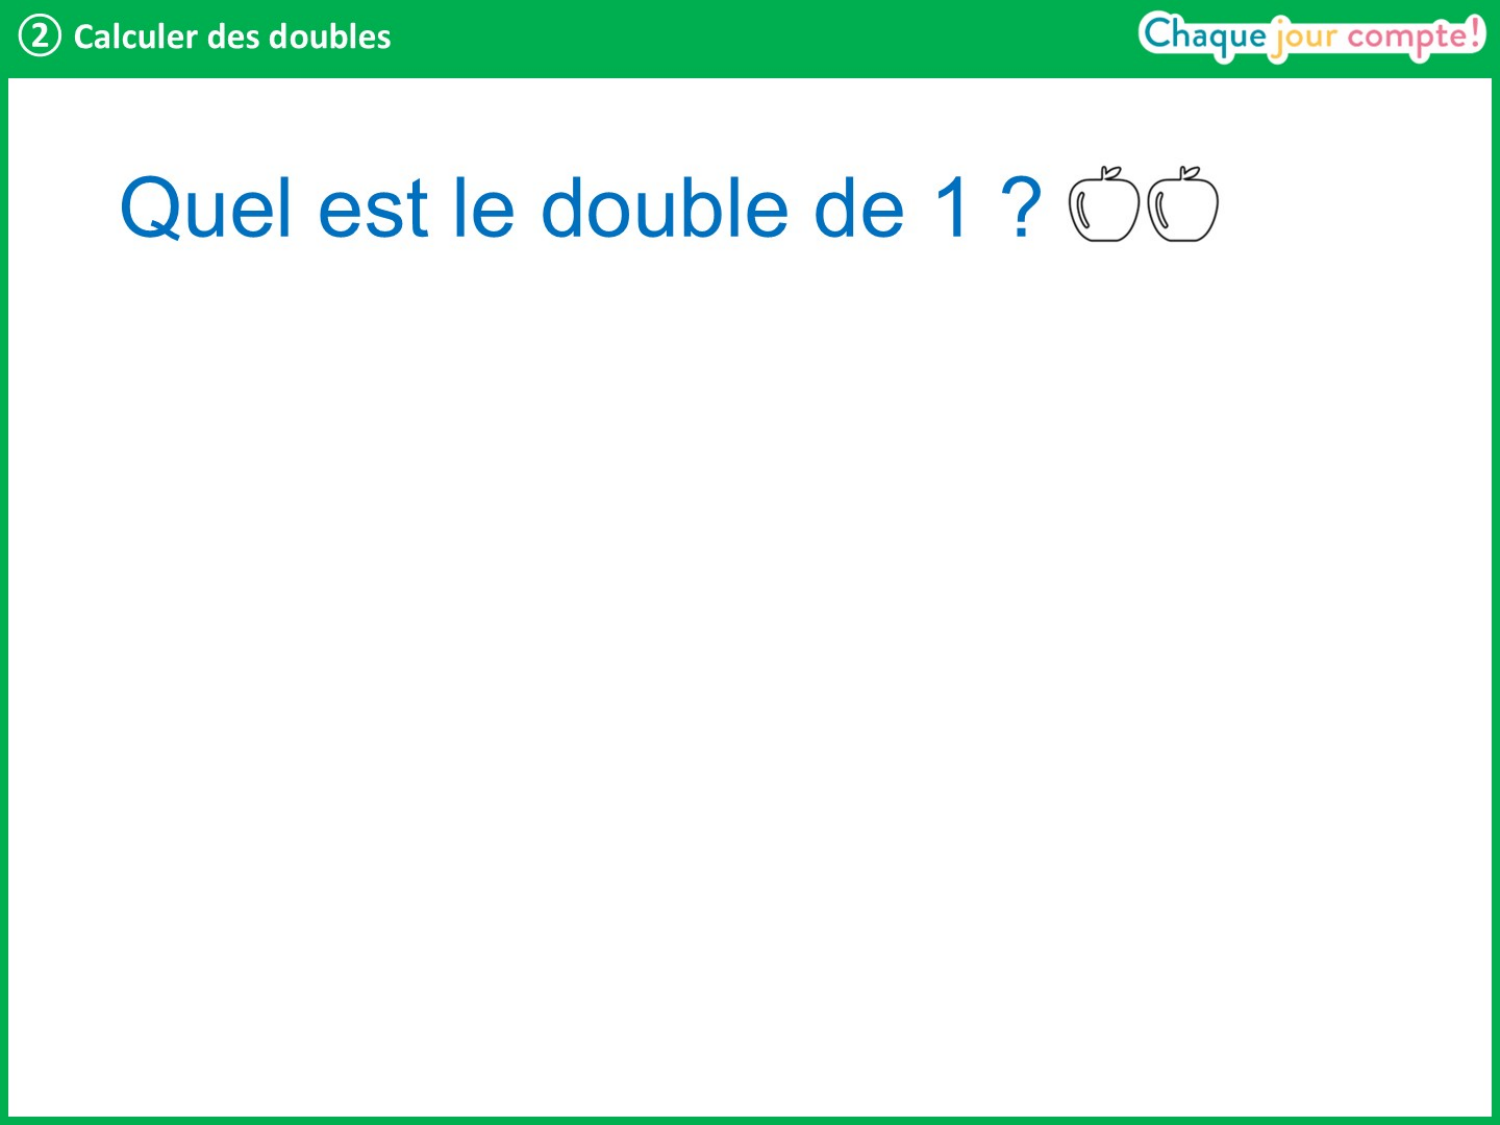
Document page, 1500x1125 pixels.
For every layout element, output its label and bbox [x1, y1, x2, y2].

list [0, 0, 1500, 1125]
